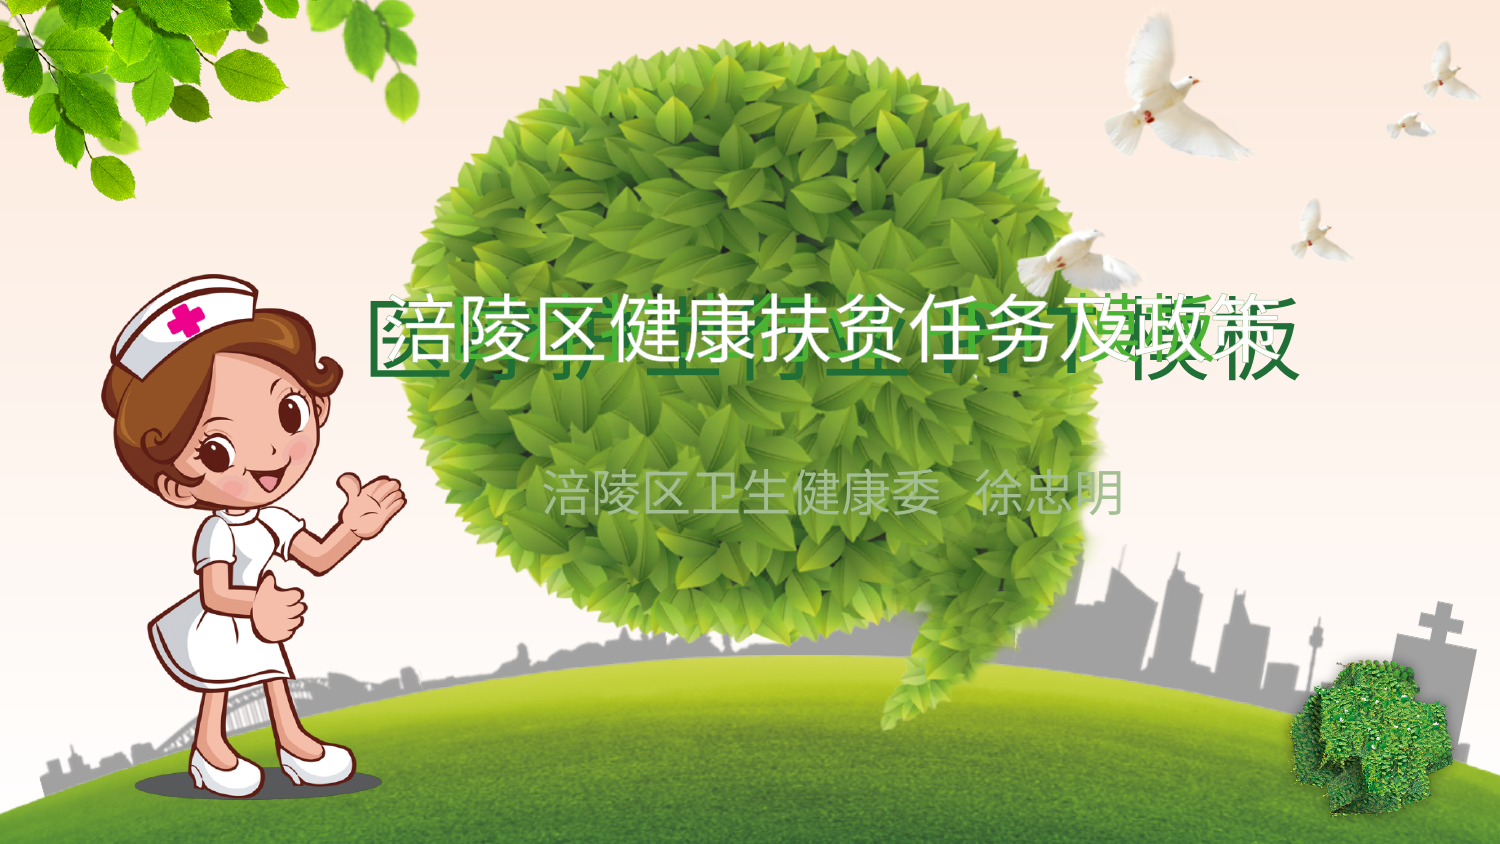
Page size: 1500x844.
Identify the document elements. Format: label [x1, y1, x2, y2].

picture [0, 0, 1500, 844]
text_box [292, 270, 1369, 532]
